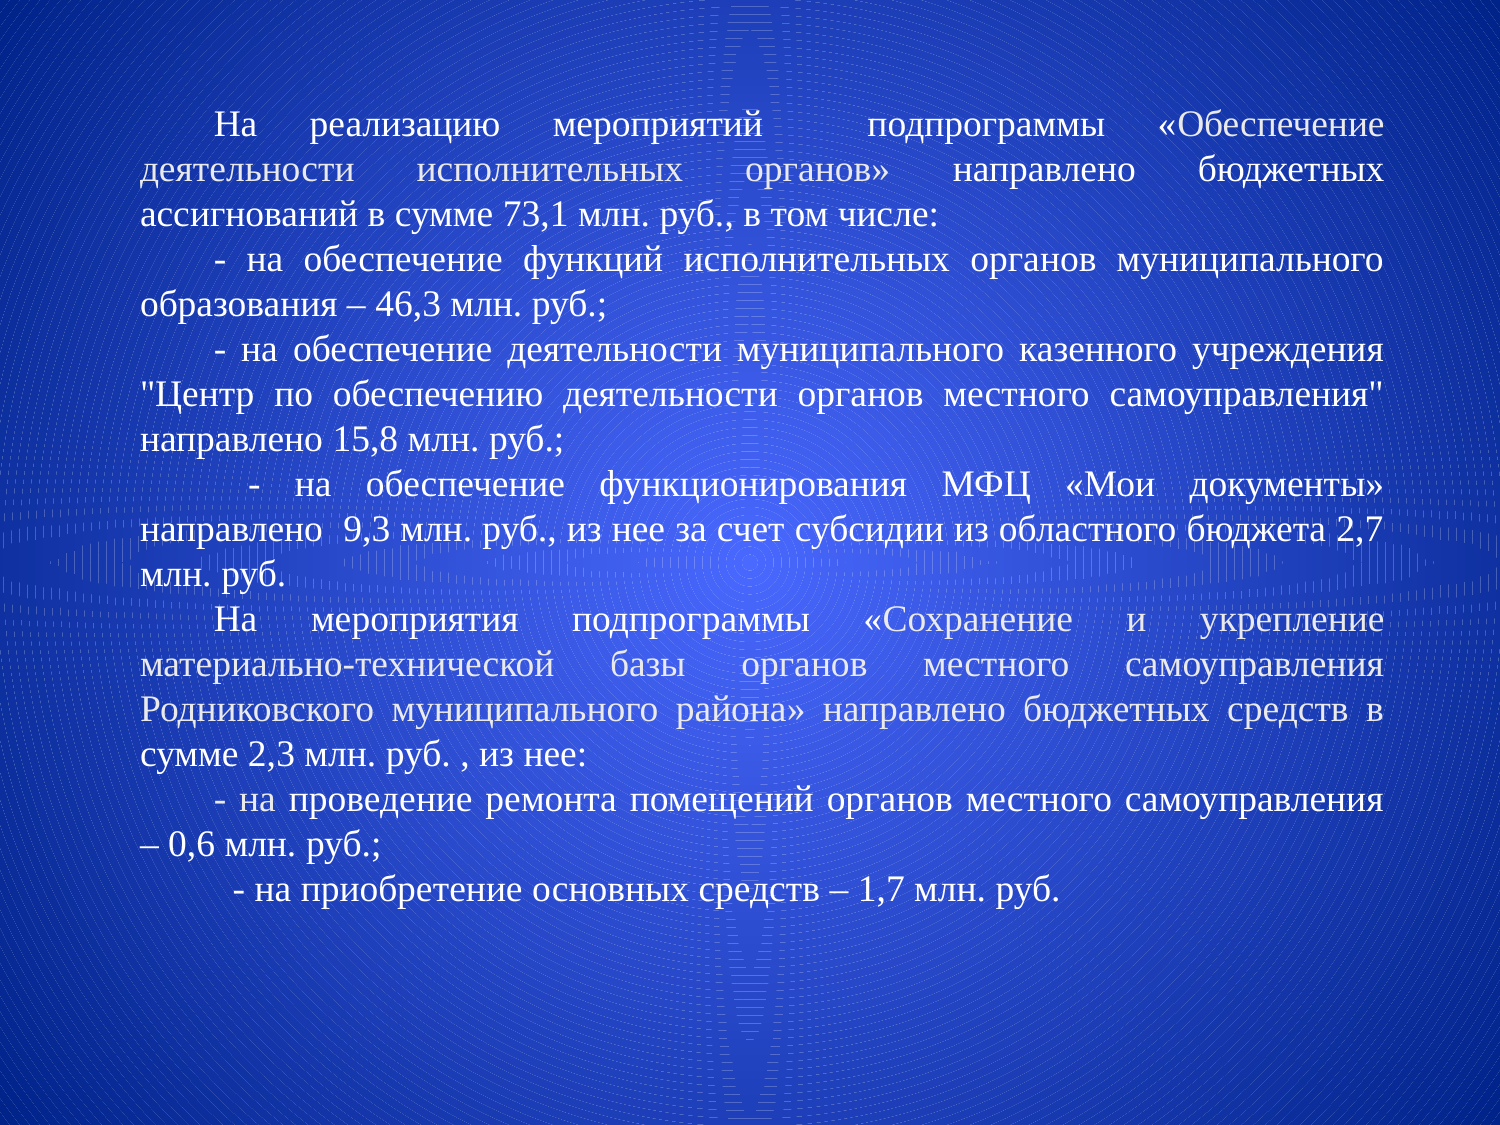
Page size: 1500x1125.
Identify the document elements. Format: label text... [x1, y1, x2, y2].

text_box На реализацию мероприятий подпрограммы «Обеспечение деятельности исполнительных органов» направлено бюджетных ассигнований в сумме 73,1 млн. руб., в том числе: - на обеспечение функций исполнительных органов муниципального образования – 46,3 млн. руб.; - на обеспечение деятельности муниципального казенного учреждения "Центр по обеспечению деятельности органов местного самоуправления" направлено 15,8 млн. руб.; - на обеспечение функционирования МФЦ «Мои документы» направлено 9,3 млн. руб., из нее за счет субсидии из областного бюджета 2,7 млн. руб. На мероприятия подпрограммы «Сохранение и укрепление материально-технической базы органов местного самоуправления Родниковского муниципального района» направлено бюджетных средств в сумме 2,3 млн. руб. , из нее: - на проведение ремонта помещений органов местного самоуправления – 0,6 млн. руб.; - на приобретение основных средств – 1,7 млн. руб. [124, 91, 1400, 917]
